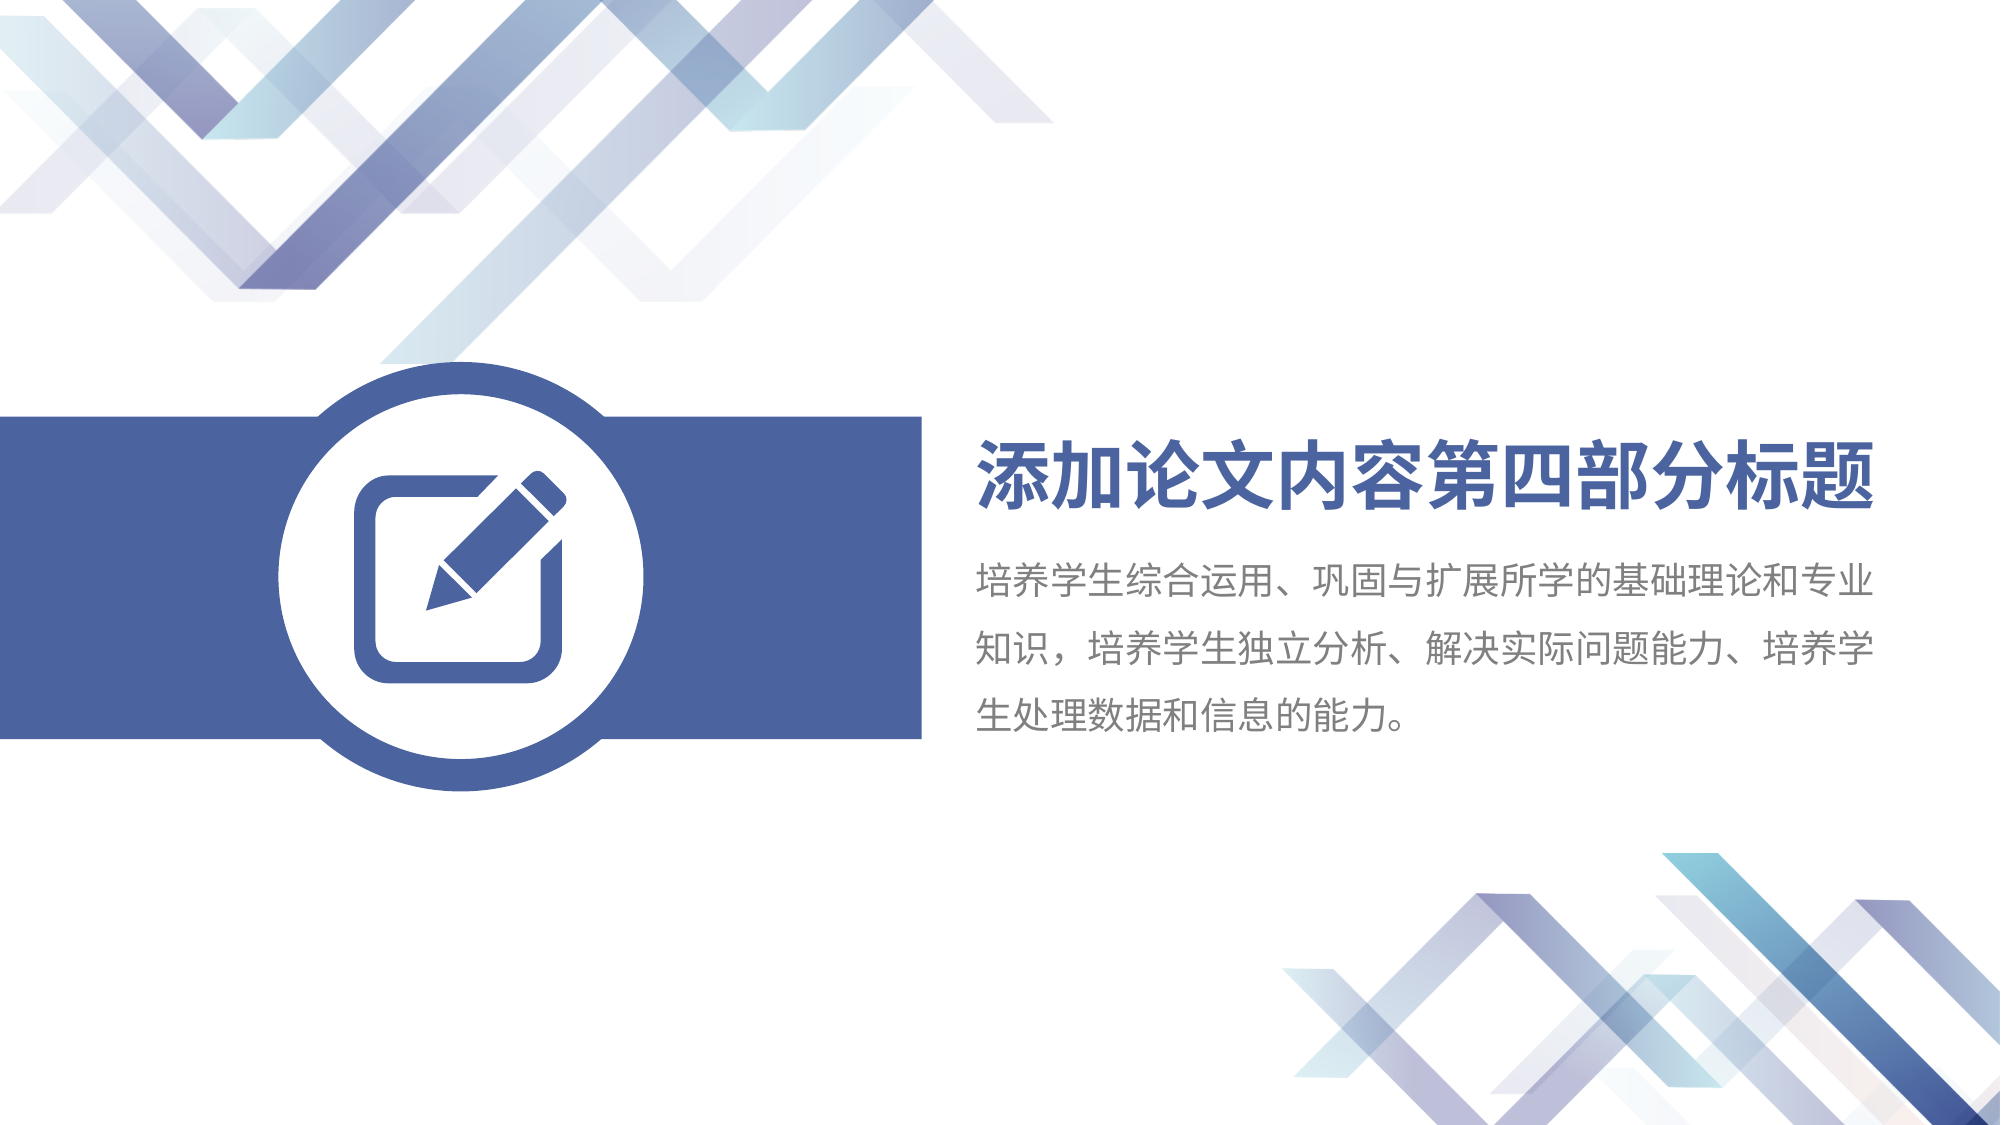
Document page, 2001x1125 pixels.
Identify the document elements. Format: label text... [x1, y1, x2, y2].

picture [0, 0, 1293, 364]
text_box [674, 416, 923, 740]
text_box [0, 416, 247, 740]
picture [1037, 853, 2000, 1125]
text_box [247, 363, 674, 790]
text_box 培养学生综合运用、巩固与扩展所学的基础理论和专业知识，培养学生独立分析、解决实际问题能力、培养学生处理数据和信息的能力。 [960, 527, 1897, 745]
text_box 添加论文内容第四部分标题 [960, 376, 1897, 526]
